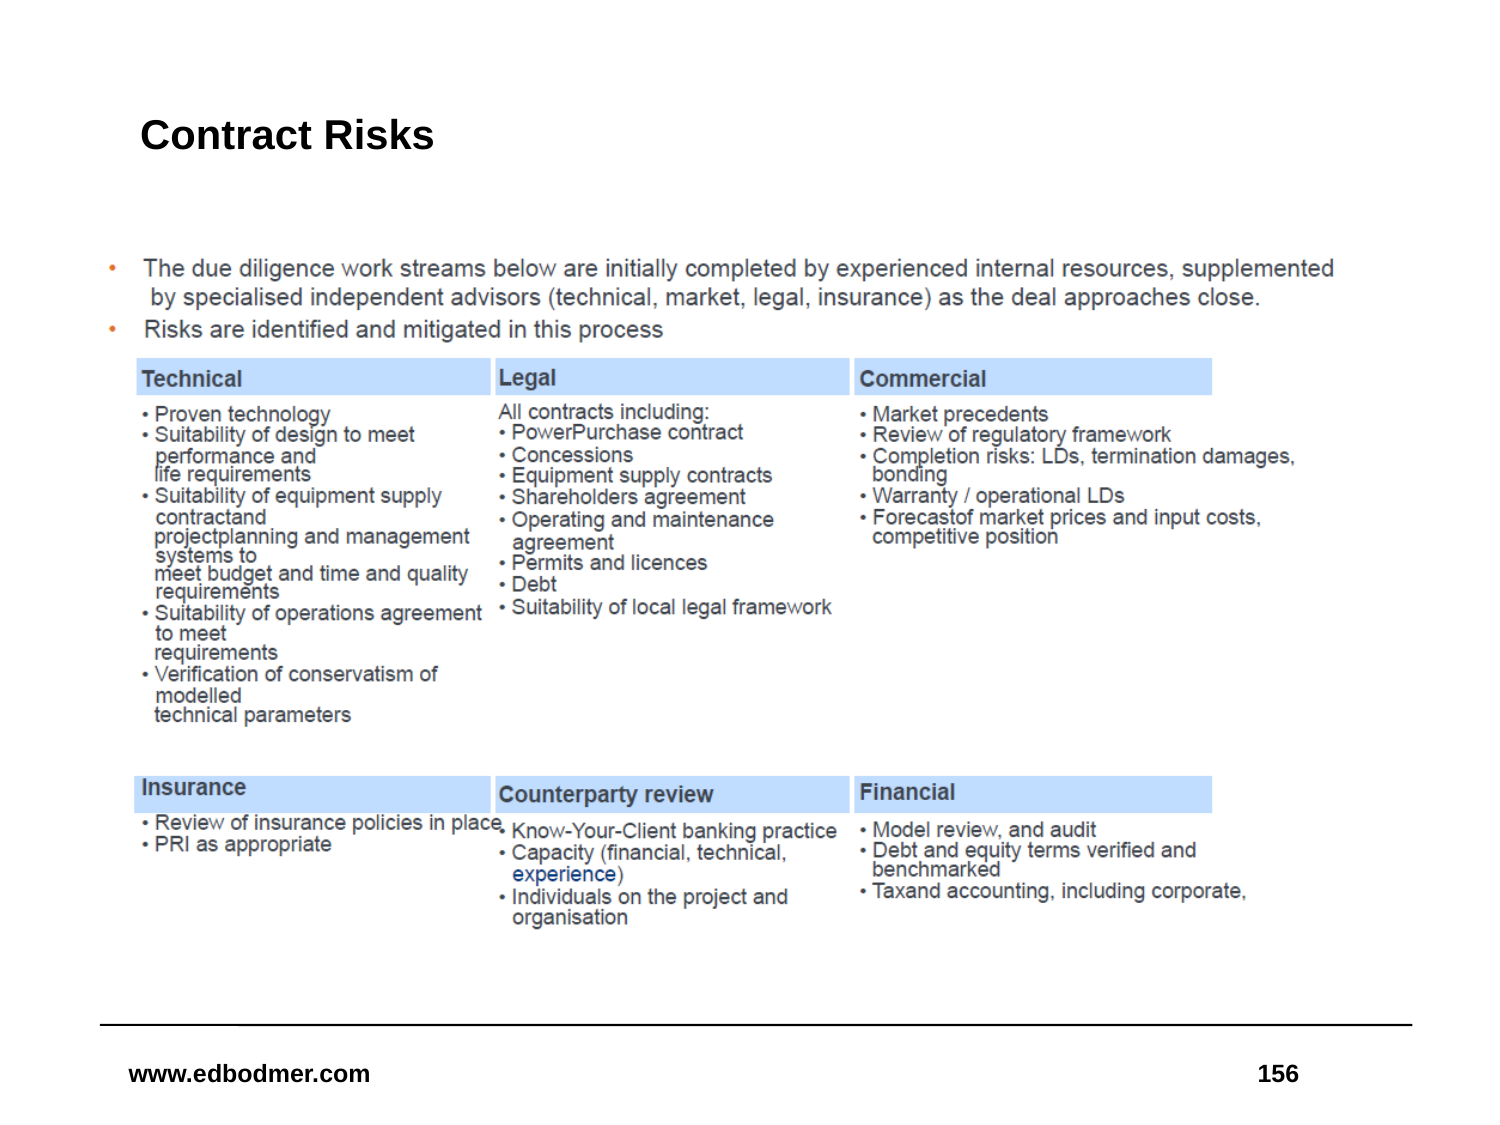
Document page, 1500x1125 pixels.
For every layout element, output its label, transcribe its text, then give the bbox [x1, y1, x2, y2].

title Contract Risks [125, 99, 1288, 223]
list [96, 224, 1364, 1001]
